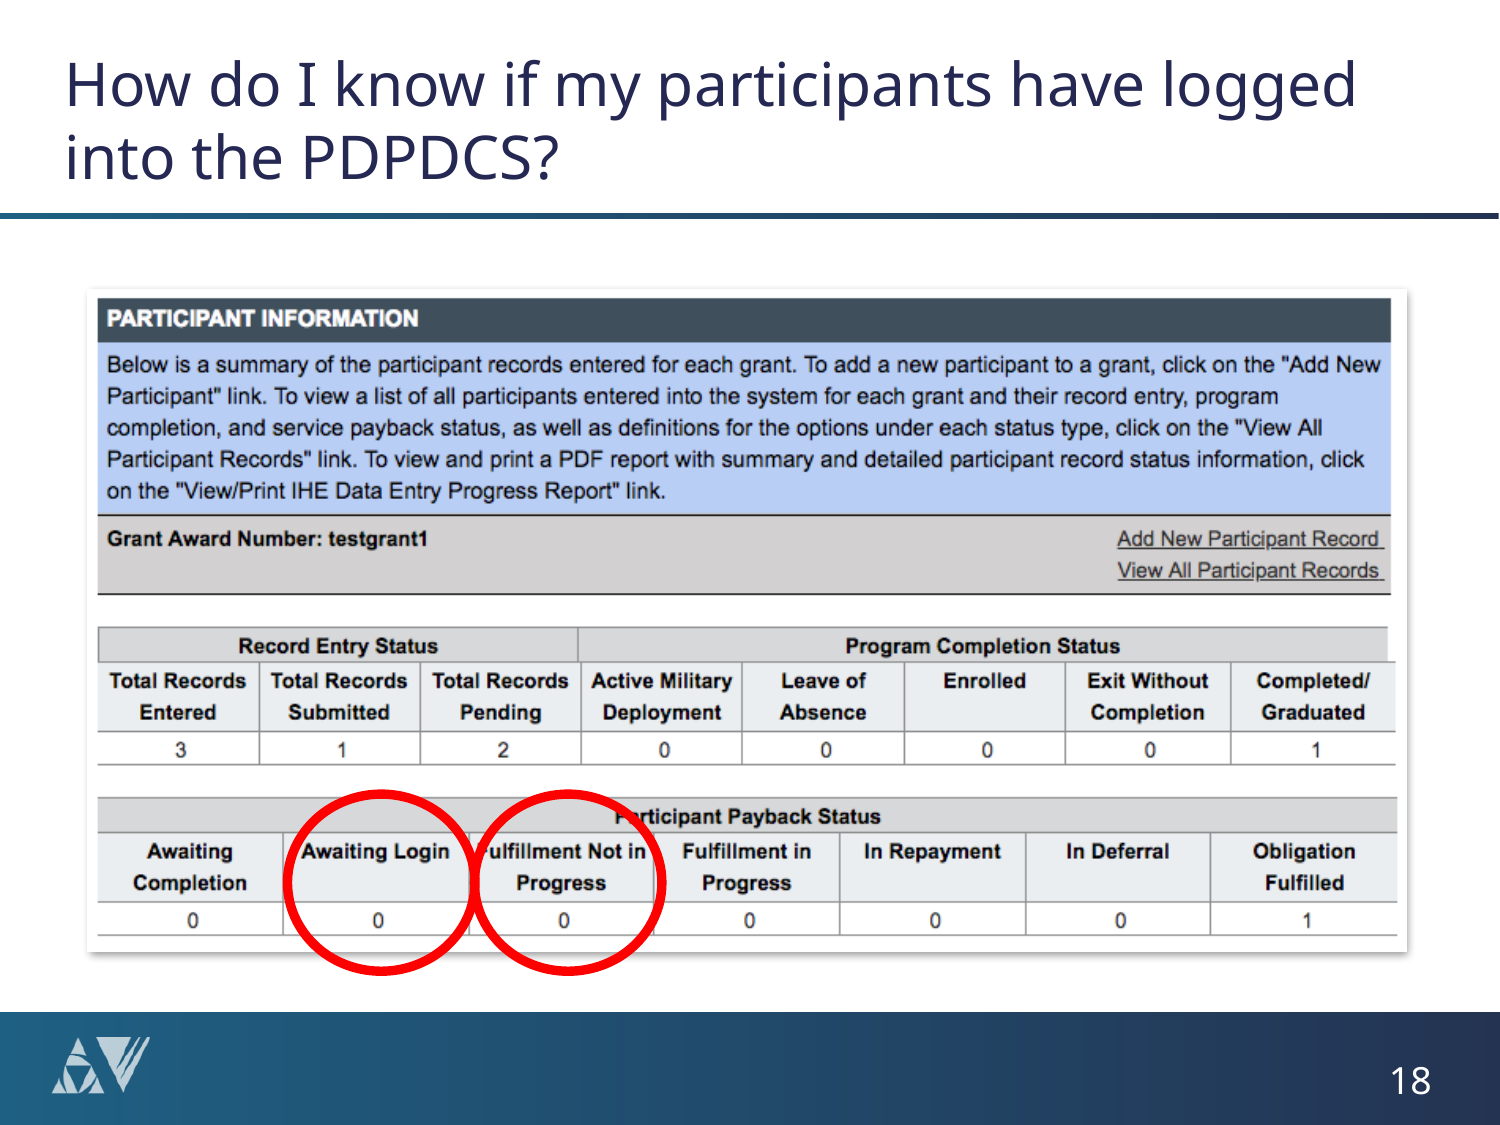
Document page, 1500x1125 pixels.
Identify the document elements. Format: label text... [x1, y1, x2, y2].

text_box [335, 962, 427, 973]
picture [50, 1037, 150, 1094]
text_box [522, 962, 614, 973]
title How do I know if my participants have logged into the PDPDCS? [50, 37, 1388, 200]
slide_number 18 [1374, 1050, 1462, 1091]
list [87, 289, 1407, 953]
